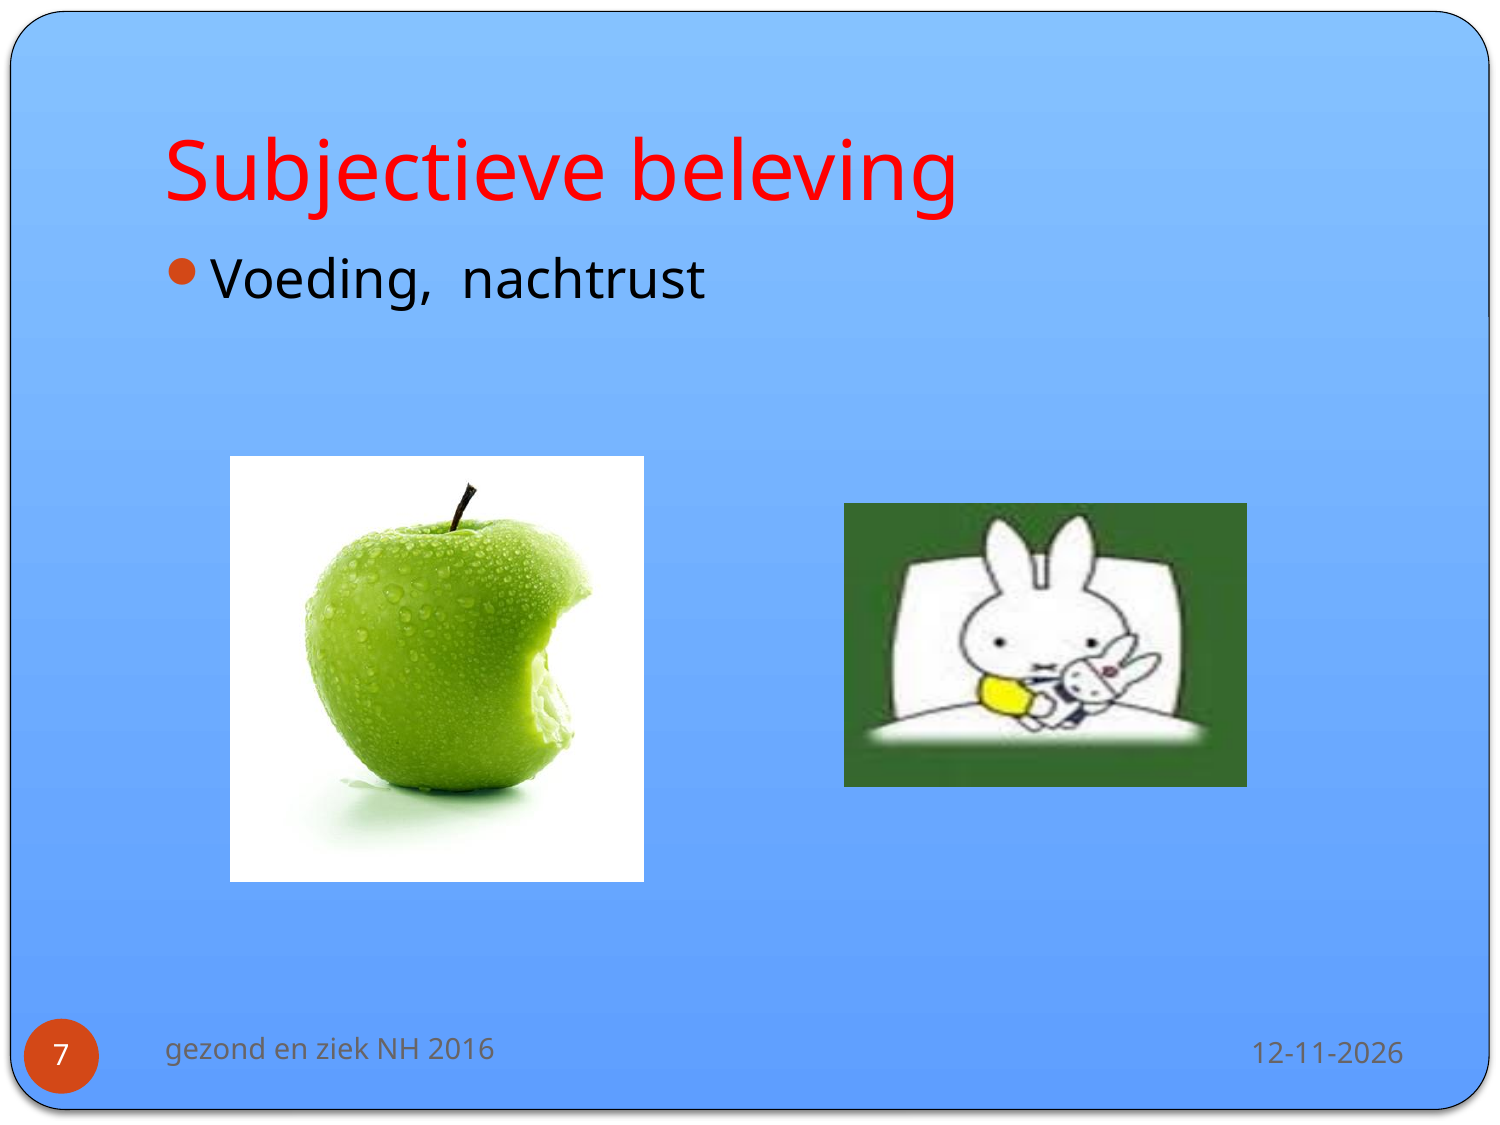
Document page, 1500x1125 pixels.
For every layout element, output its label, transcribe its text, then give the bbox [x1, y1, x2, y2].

picture [844, 503, 1247, 788]
footer gezond en ziek NH 2016 [150, 1012, 800, 1088]
title Subjectieve beleving [150, 45, 1425, 233]
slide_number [1012, 1015, 1419, 1094]
picture [229, 455, 644, 882]
slide_number 7 [23, 1018, 99, 1094]
list Voeding, nachtrust [150, 237, 1425, 988]
